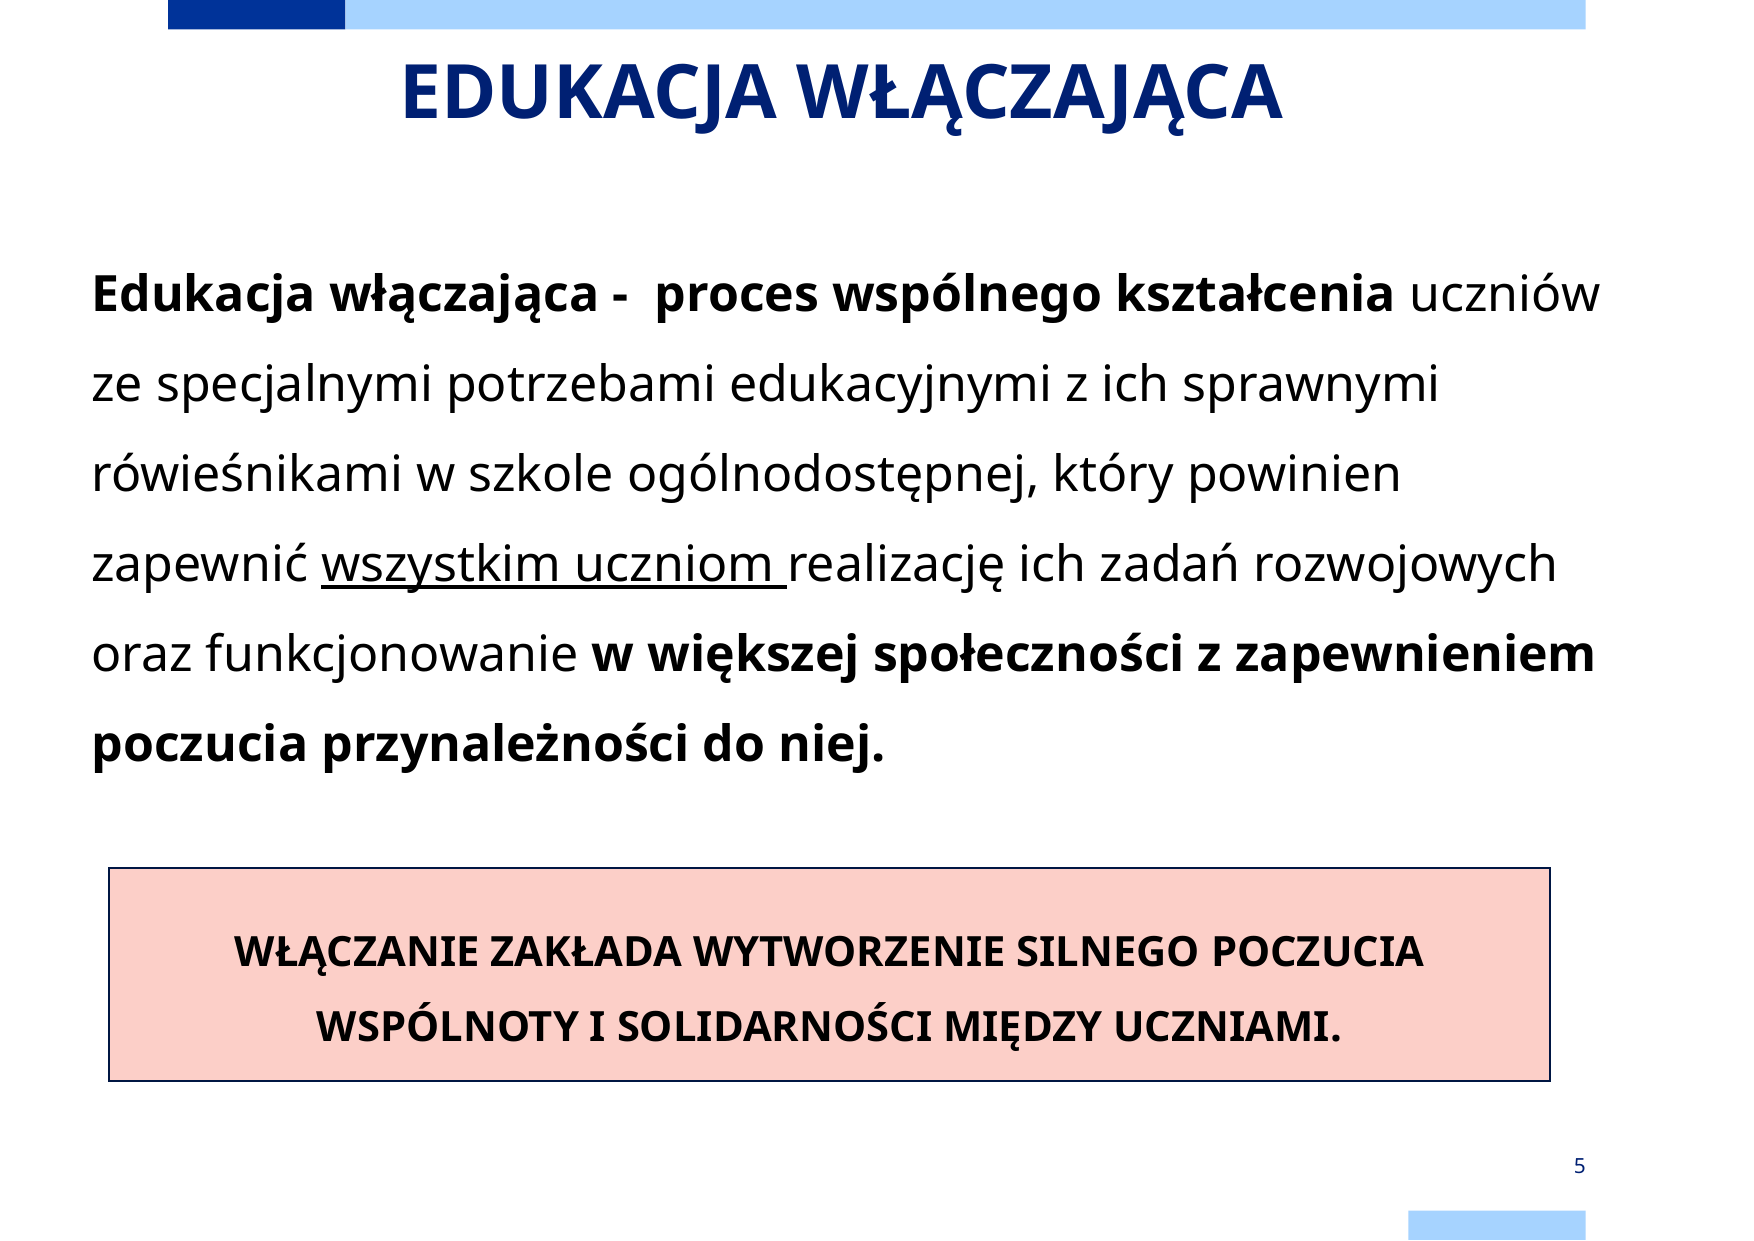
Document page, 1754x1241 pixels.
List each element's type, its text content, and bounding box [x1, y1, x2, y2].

list Edukacja włączająca - proces wspólnego kształcenia uczniów ze specjalnymi potrzebami edukacyjnymi z ich sprawnymi rówieśnikami w szkole ogólnodostępnej, który powinien zapewnić wszystkim uczniom realizację ich zadań rozwojowych oraz funkcjonowanie w większej społeczności z zapewnieniem poczucia przynależności do niej. [73, 171, 1610, 1128]
text_box WŁĄCZANIE ZAKŁADA WYTWORZENIE SILNEGO POCZUCIA WSPÓLNOTY I SOLIDARNOŚCI MIĘDZY UCZNIAMI. [108, 867, 1551, 1082]
title EDUKACJA WŁĄCZAJĄCA [73, 59, 1610, 171]
slide_number 5 [1408, 1151, 1586, 1182]
